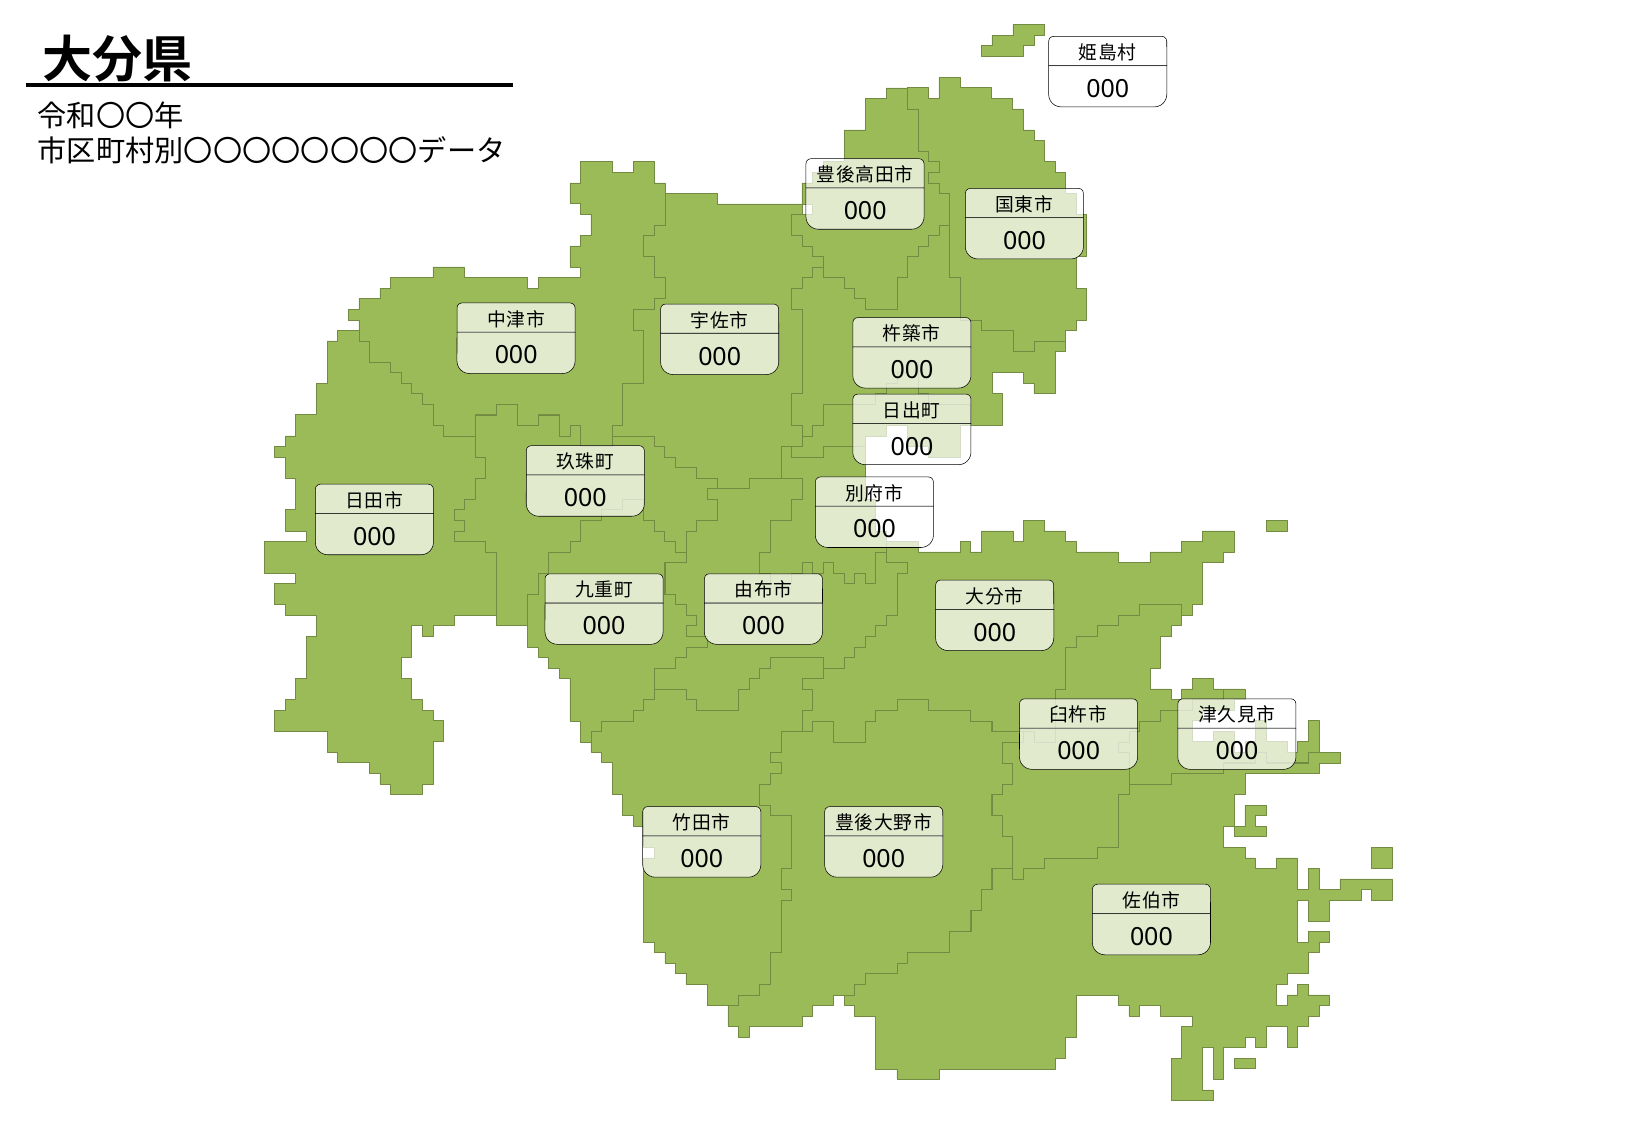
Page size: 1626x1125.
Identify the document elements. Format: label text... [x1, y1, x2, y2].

text_box 大分県 [27, 20, 208, 83]
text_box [526, 445, 645, 517]
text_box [456, 302, 576, 374]
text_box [1092, 884, 1211, 956]
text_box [852, 396, 972, 465]
text_box 令和〇〇年 市区町村別〇〇〇〇〇〇〇〇データ [23, 89, 258, 175]
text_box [805, 158, 925, 230]
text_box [660, 303, 779, 375]
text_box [263, 24, 1393, 1101]
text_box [965, 188, 1084, 260]
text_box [935, 579, 1054, 651]
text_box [852, 317, 972, 389]
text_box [544, 573, 664, 645]
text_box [824, 806, 944, 878]
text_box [1019, 698, 1138, 770]
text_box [315, 483, 434, 556]
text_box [1048, 36, 1168, 108]
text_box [642, 806, 762, 878]
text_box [704, 573, 823, 645]
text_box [1177, 698, 1297, 770]
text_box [815, 476, 934, 548]
